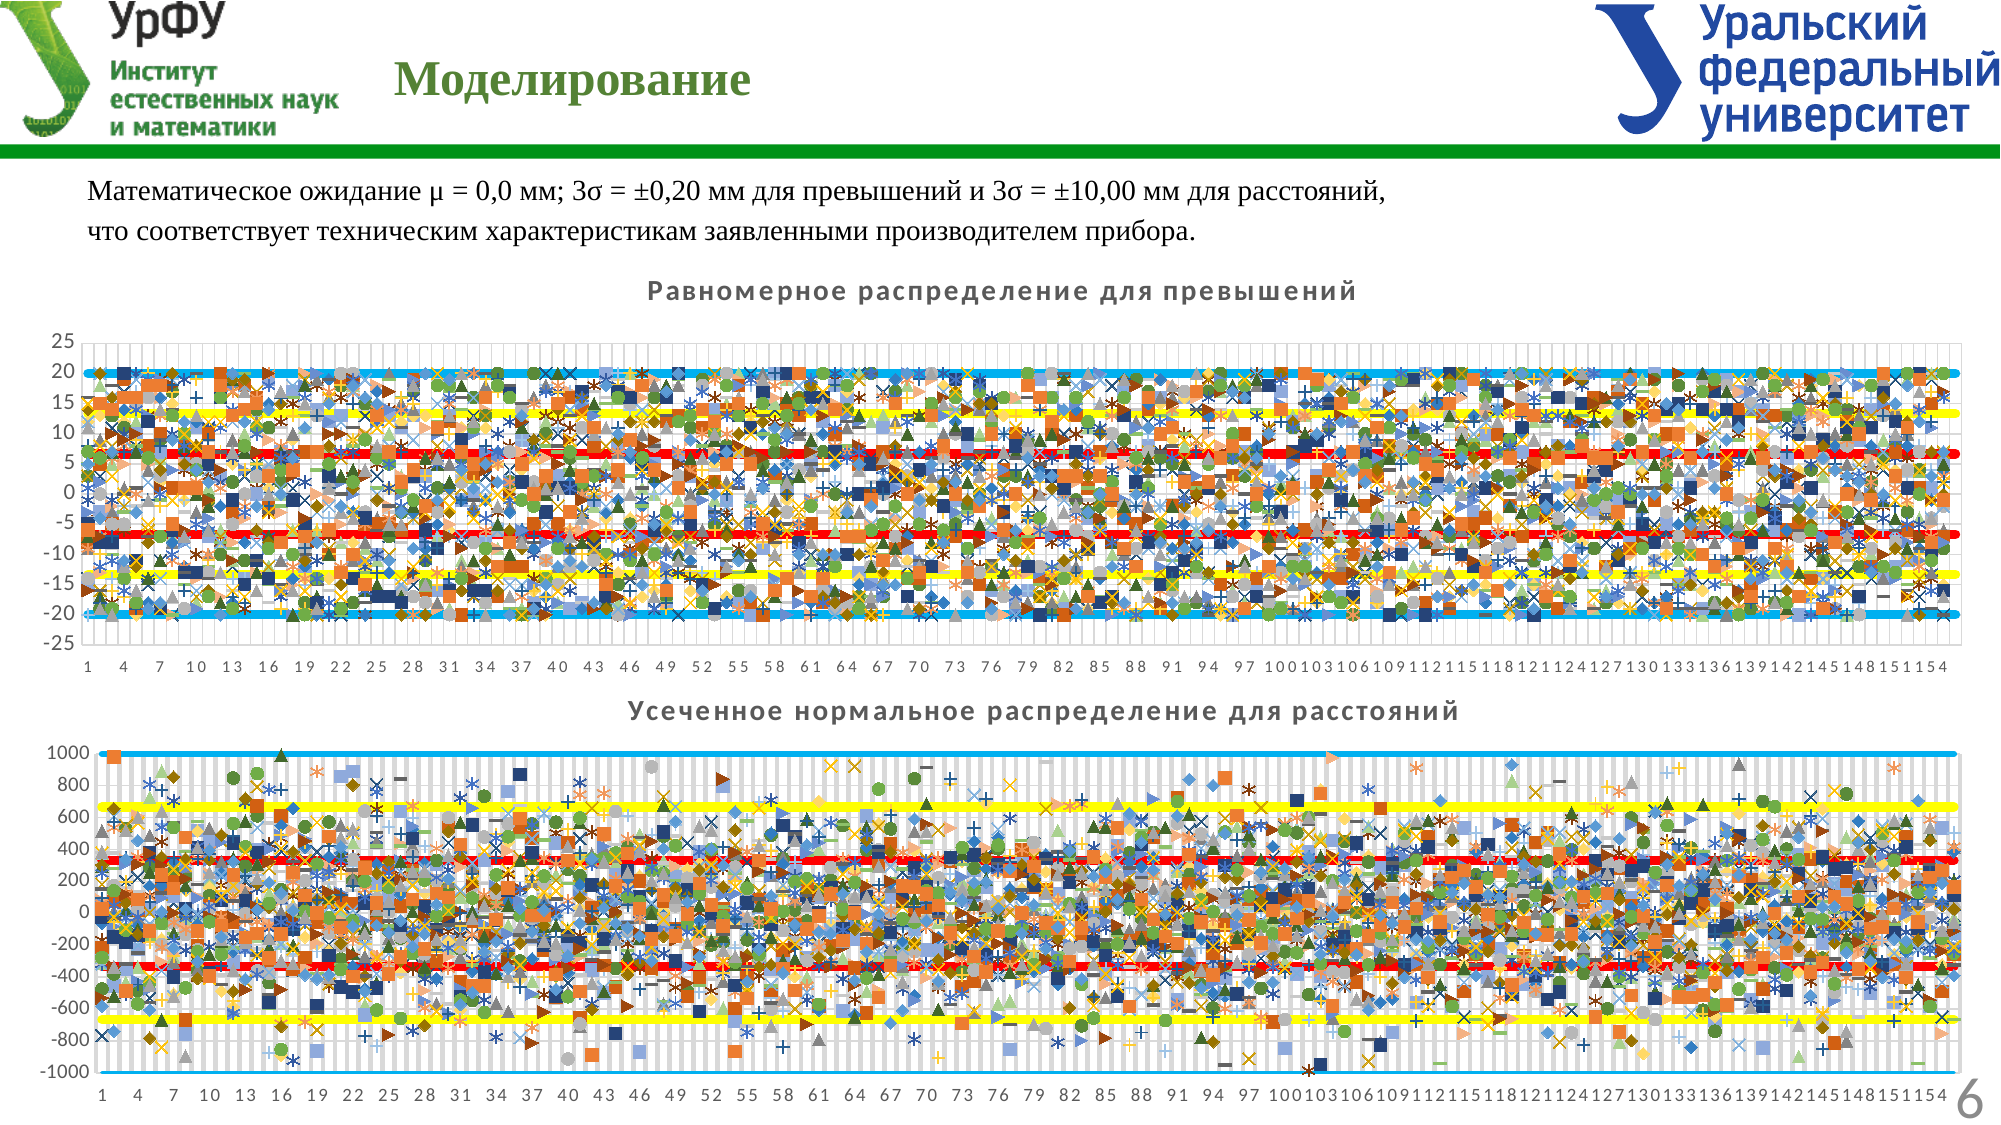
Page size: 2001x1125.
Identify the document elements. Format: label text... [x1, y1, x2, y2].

picture [0, 1, 339, 137]
text_box Моделирование [378, 37, 1355, 113]
text_box Математическое ожидание μ = 0,0 мм; 3σ = ±0,20 мм для превышений и 3σ = ±10,00 мм для расстояний, что соответствует техническим характеристикам заявленными производителем прибора. [0, 158, 1999, 254]
chart [0, 259, 2000, 1116]
slide_number 6 [1550, 1116, 2000, 1125]
text_box [0, 143, 2000, 160]
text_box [1592, 1, 2000, 145]
